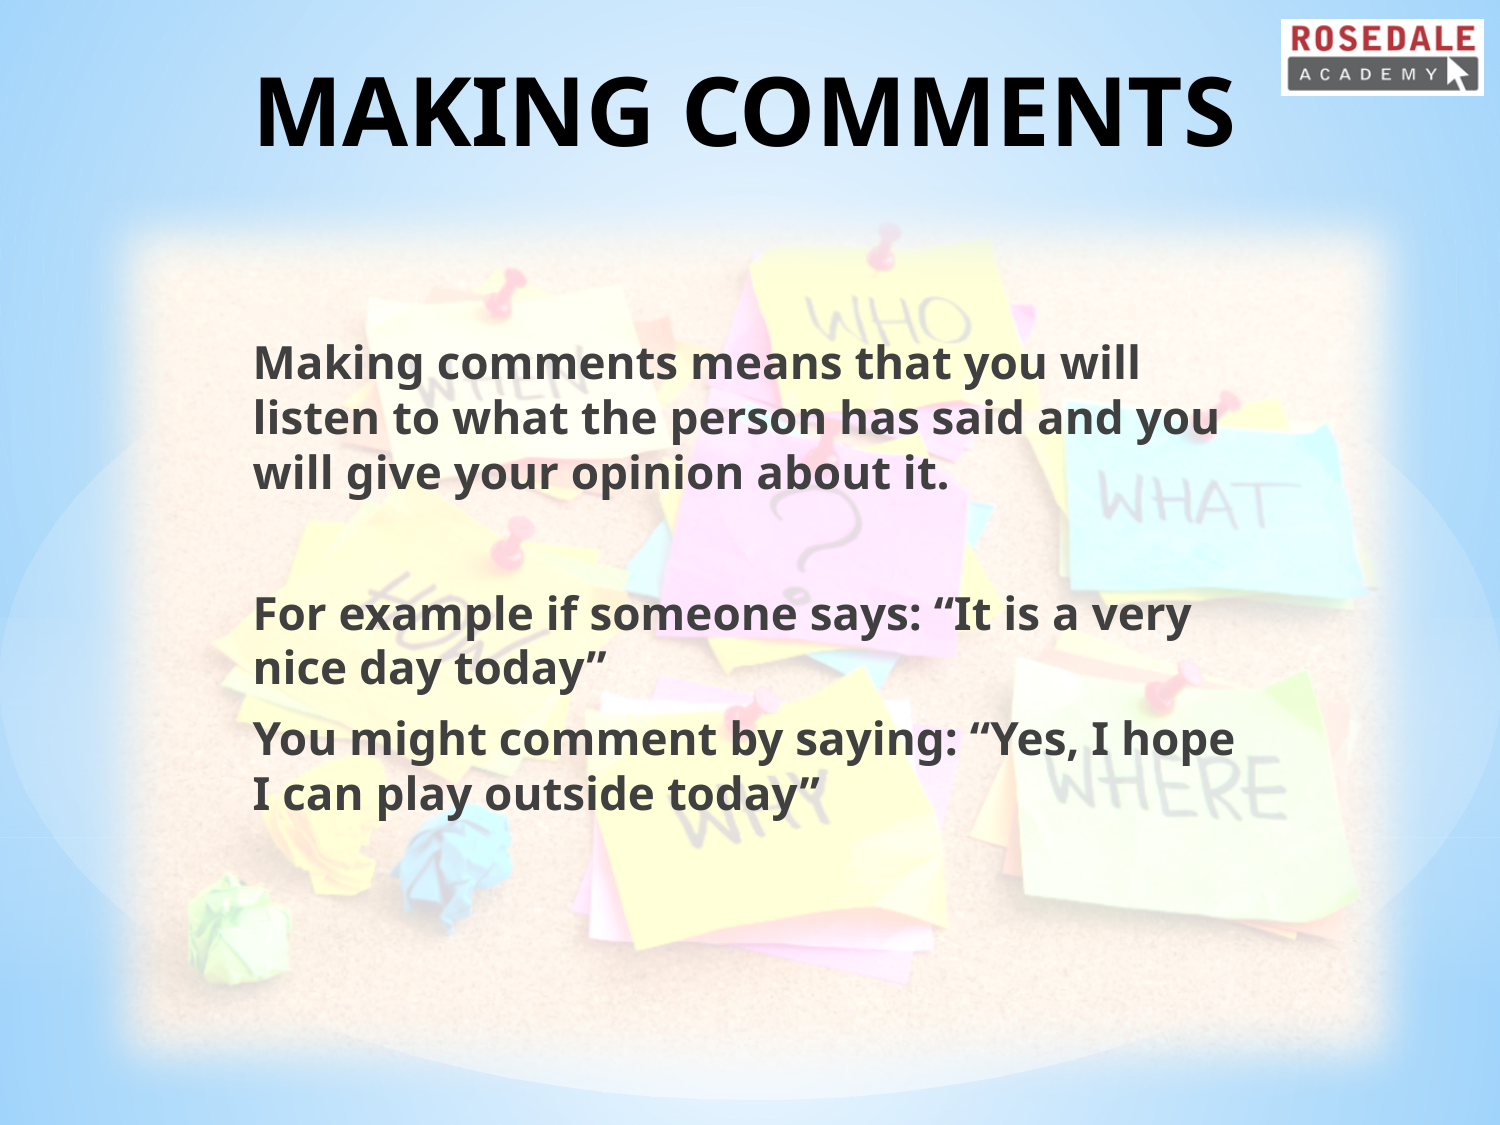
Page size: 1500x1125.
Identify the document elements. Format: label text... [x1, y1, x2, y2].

title MAKING COMMENTS [183, 42, 1252, 181]
picture [1281, 18, 1484, 97]
picture [78, 184, 1436, 1103]
